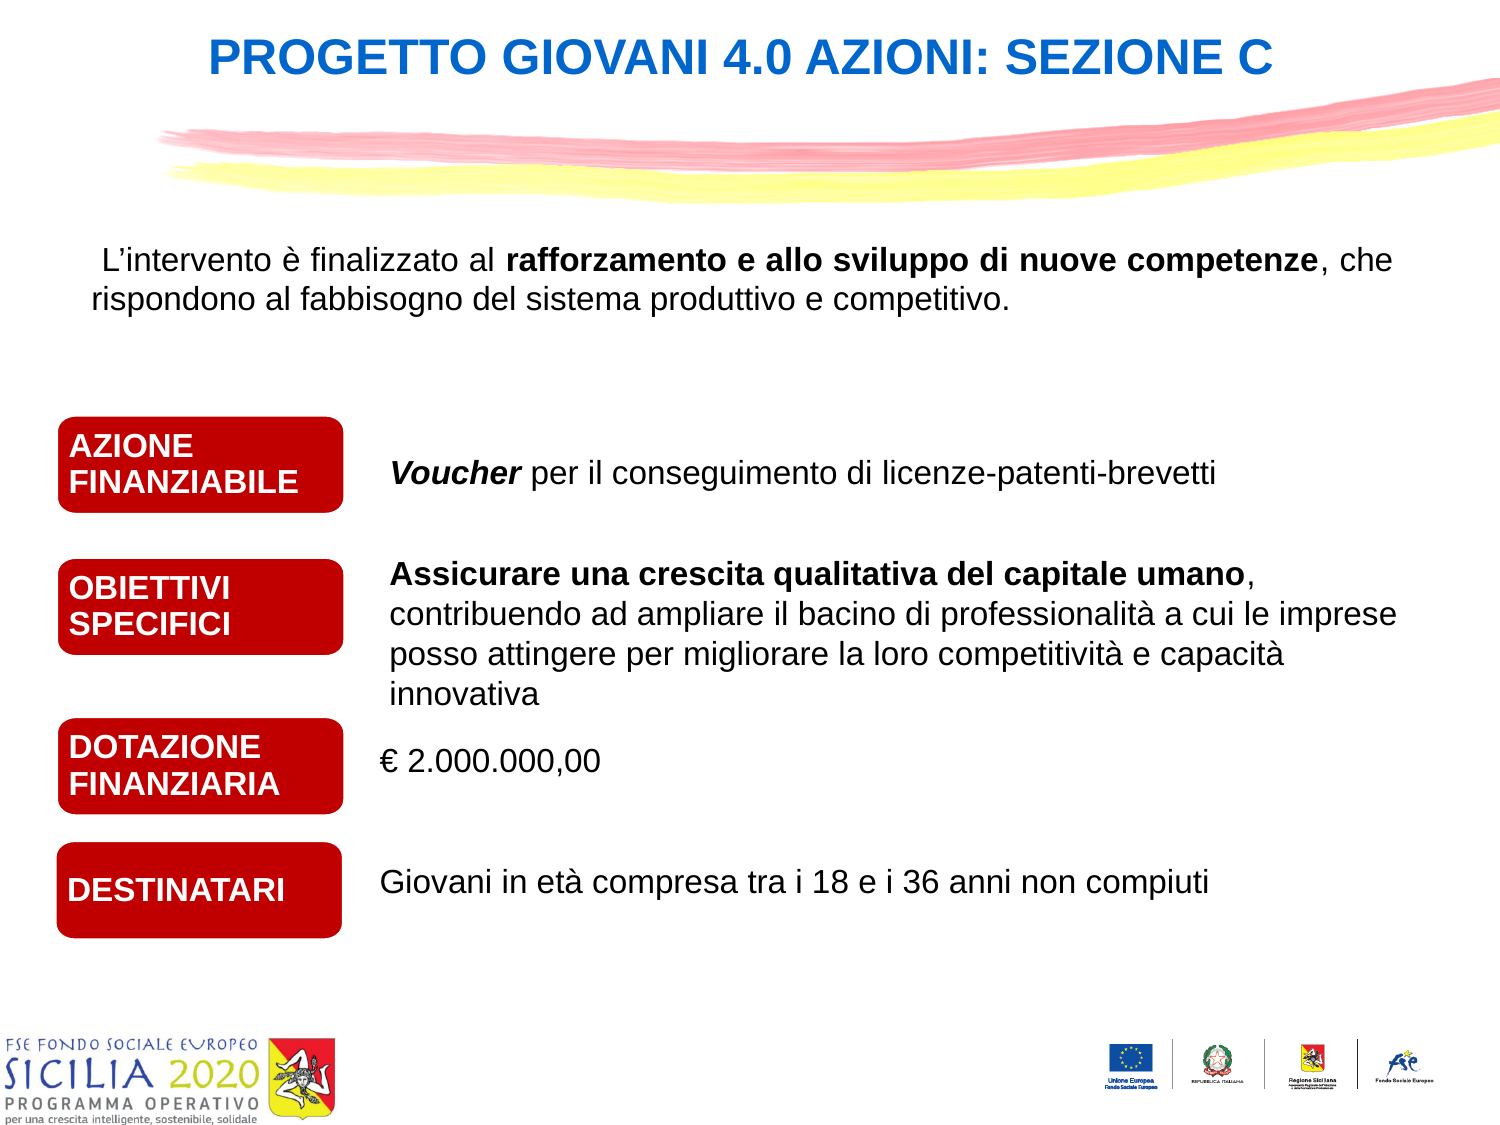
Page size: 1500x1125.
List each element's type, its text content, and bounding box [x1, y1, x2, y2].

text_box OBIETTIVI SPECIFICI [53, 554, 348, 660]
picture [0, 1031, 348, 1125]
text_box L’intervento è finalizzato al rafforzamento e allo sviluppo di nuove competenze, che rispondono al fabbisogno del sistema produttivo e competitivo. [76, 230, 1408, 325]
text_box Assicurare una crescita qualitativa del capitale umano, contribuendo ad ampliare il bacino di professionalità a cui le imprese posso attingere per migliorare la loro competitività e capacità innovativa [374, 544, 1447, 720]
text_box PROGETTO GIOVANI 4.0 AZIONI: SEZIONE C [65, 17, 1418, 93]
text_box DESTINATARI [52, 837, 347, 943]
picture [1080, 1034, 1447, 1107]
text_box AZIONE FINANZIABILE [53, 412, 348, 517]
text_box € 2.000.000,00 [364, 716, 893, 803]
text_box Giovani in età compresa tra i 18 e i 36 anni non compiuti [364, 854, 1376, 906]
text_box DOTAZIONE FINANZIARIA [53, 713, 348, 819]
text_box Voucher per il conseguimento di licenze-patenti-brevetti [374, 426, 1438, 516]
picture [100, 77, 1500, 209]
